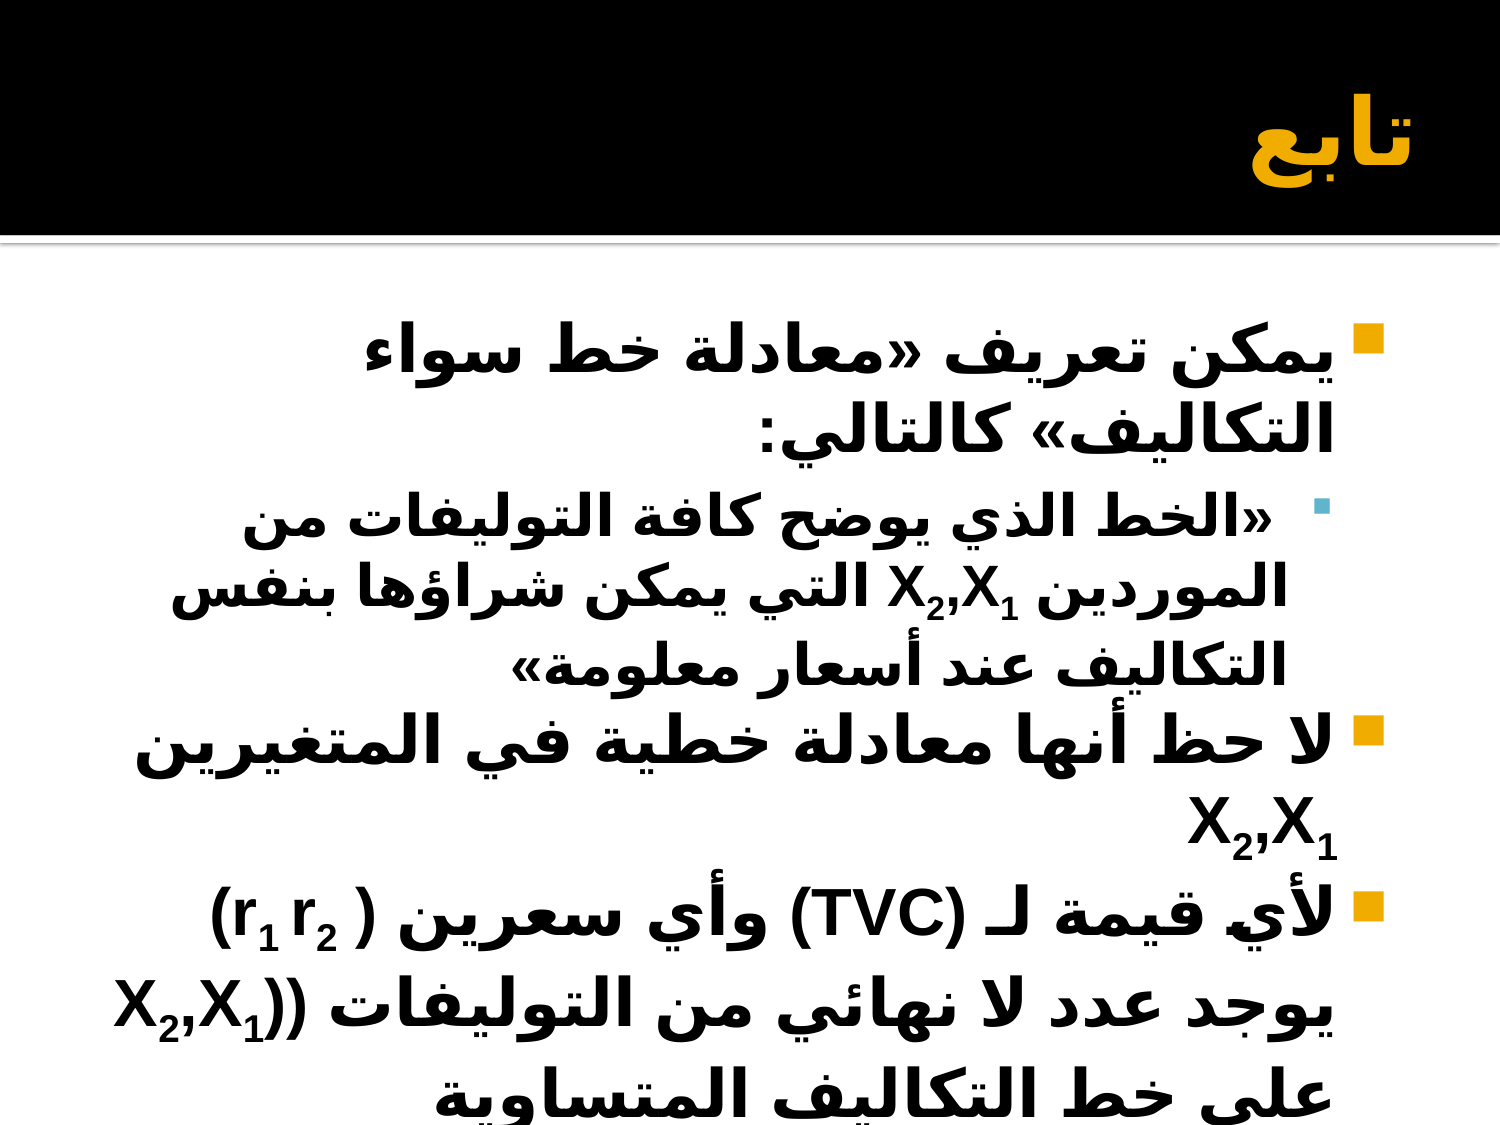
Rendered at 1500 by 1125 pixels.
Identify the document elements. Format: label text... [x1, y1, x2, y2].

title تابع [75, 25, 1425, 231]
list يمكن تعريف «معادلة خط سواء التكاليف» كالتالي: «الخط الذي يوضح كافة التوليفات من الموردين X2,X1 التي يمكن شراؤها بنفس التكاليف عند أسعار معلومة» لا حظ أنها معادلة خطية في المتغيرين X2,X1 لأي قيمة لـ (TVC) وأي سعرين ( r1 r2) يوجد عدد لا نهائي من التوليفات ((X2,X1 على خط التكاليف المتساوية يمكن توضيح ذلك على الرسم: [75, 291, 1425, 1050]
